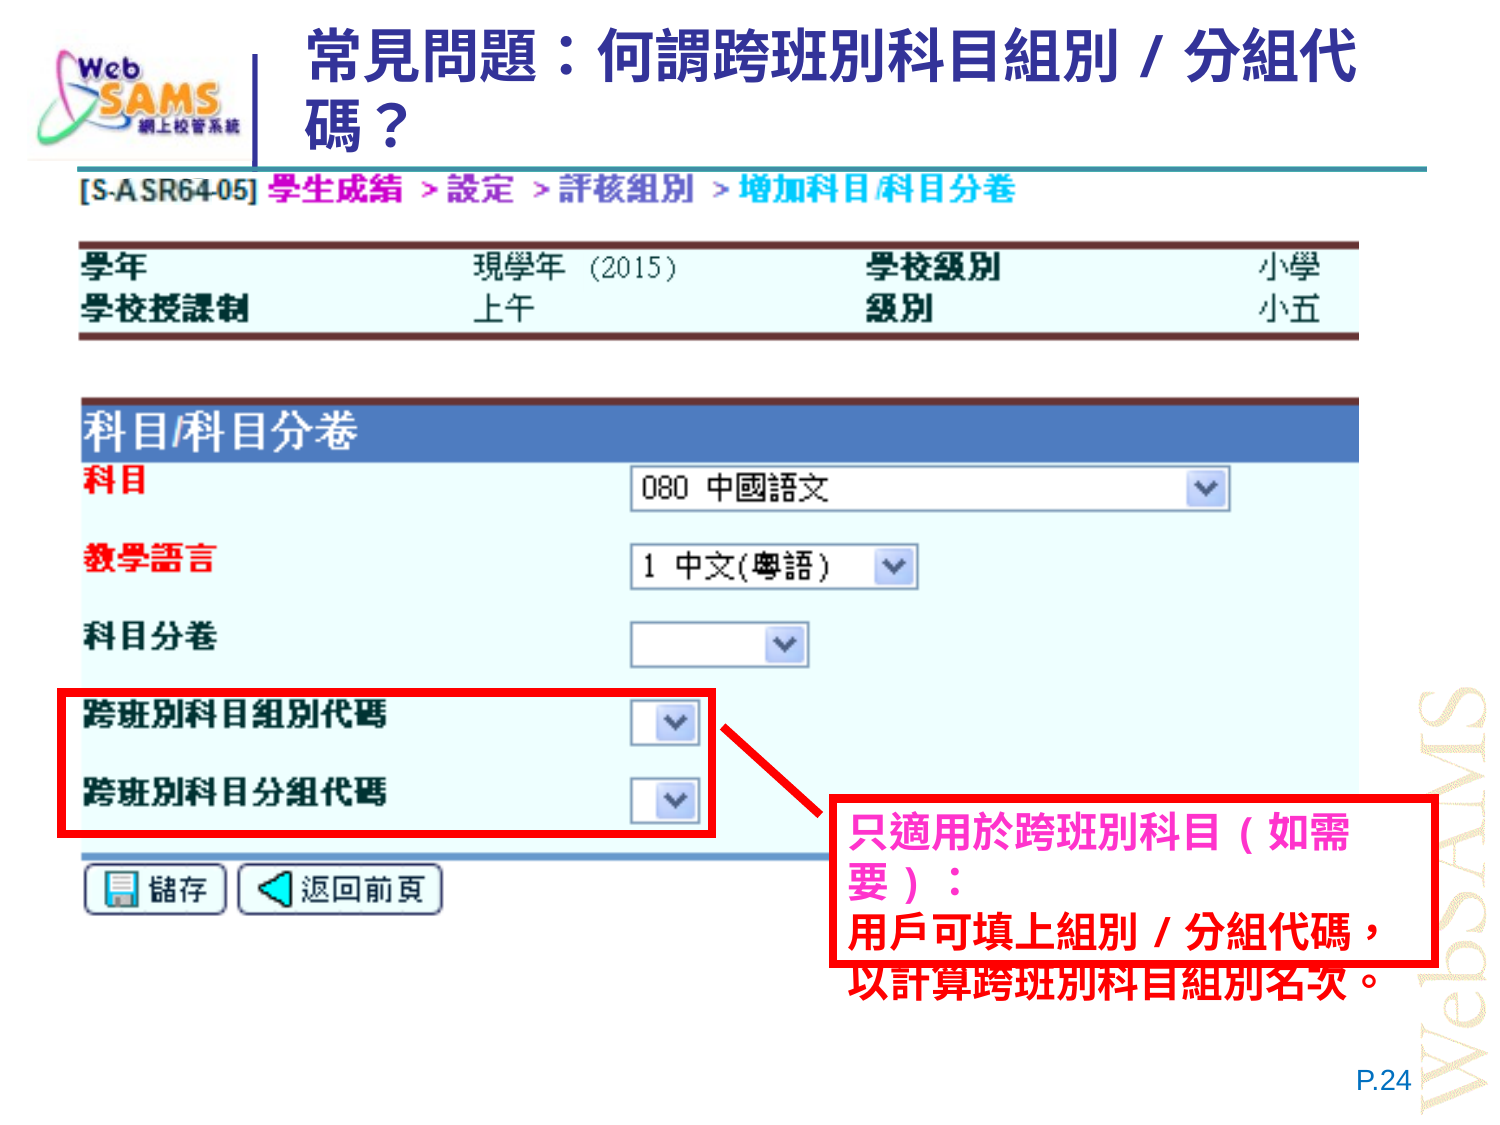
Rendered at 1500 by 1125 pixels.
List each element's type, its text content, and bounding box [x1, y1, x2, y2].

picture [1393, 679, 1500, 1117]
title 常見問題：何謂跨班別科目組別/分組代碼？ [289, 41, 1465, 167]
text_box 只適用於跨班別科目(如需要)： 用戶可填上組別/分組代碼，以計算跨班別科目組別名次。 [832, 798, 1436, 965]
picture [27, 29, 253, 161]
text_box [64, 172, 1359, 929]
slide_number P.24 [1114, 1028, 1428, 1105]
